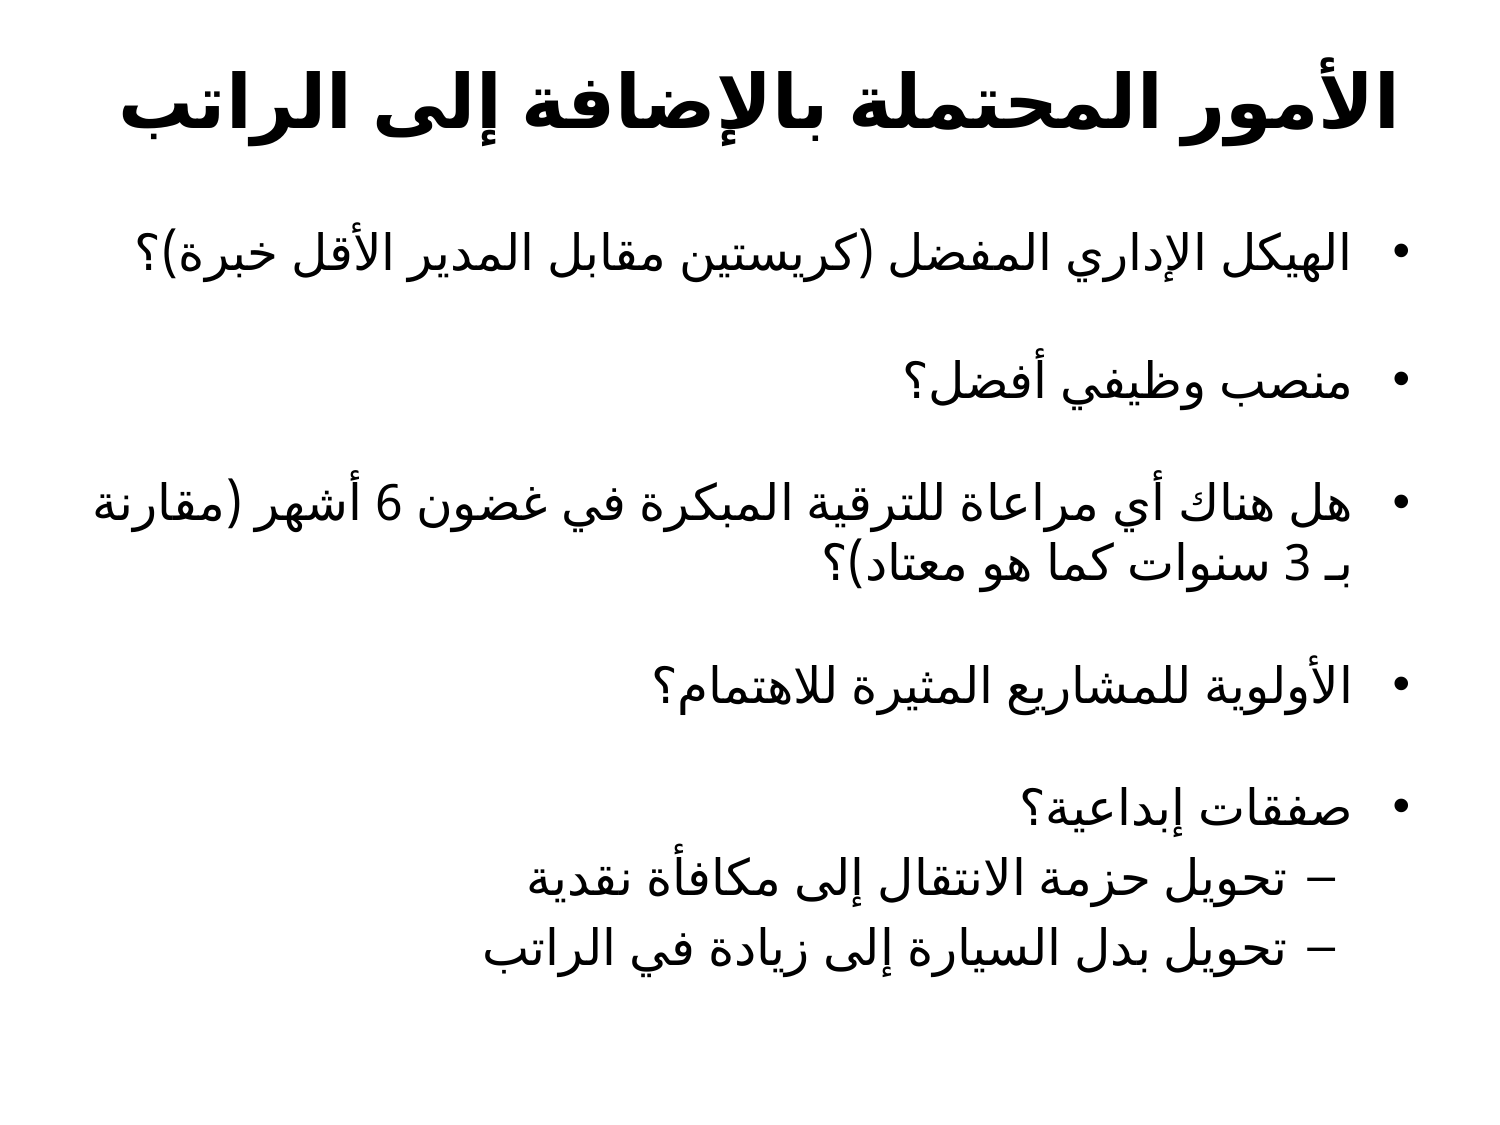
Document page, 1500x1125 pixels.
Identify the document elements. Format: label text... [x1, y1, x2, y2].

title الأمور المحتملة بالإضافة إلى الراتب [75, 50, 1425, 238]
list الهيكل الإداري المفضل (كريستين مقابل المدير الأقل خبرة)؟ منصب وظيفي أفضل؟ هل هناك أي مراعاة للترقية المبكرة في غضون 6 أشهر (مقارنة بـ 3 سنوات كما هو معتاد)؟ الأولوية للمشاريع المثيرة للاهتمام؟ صفقات إبداعية؟ تحويل حزمة الانتقال إلى مكافأة نقدية تحويل بدل السيارة إلى زيادة في الراتب [75, 238, 1425, 993]
